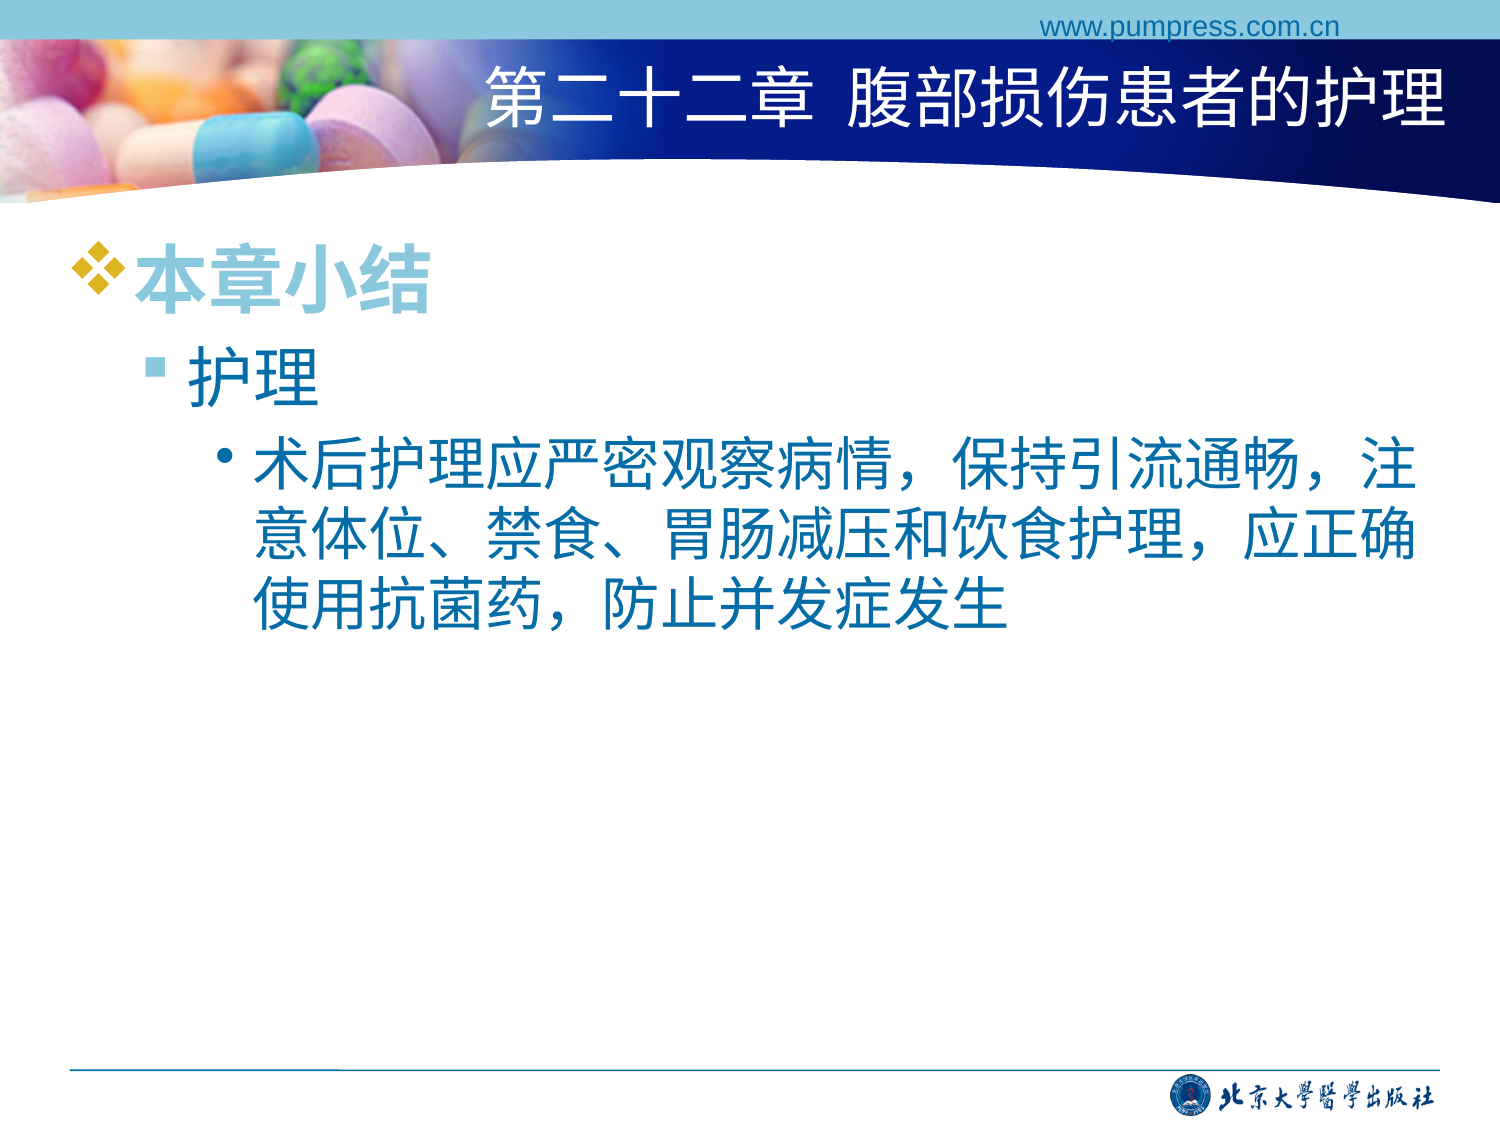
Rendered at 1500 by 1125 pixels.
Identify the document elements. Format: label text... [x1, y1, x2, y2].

picture [1170, 1074, 1436, 1118]
picture [0, 40, 1500, 203]
list 本章小结 护理 术后护理应严密观察病情，保持引流通畅，注意体位、禁食、胃肠减压和饮食护理，应正确使用抗菌药，防止并发症发生 [49, 224, 1463, 1026]
title 第二十二章 腹部损伤患者的护理 [137, 49, 1463, 143]
slide_number www.pumpress.com.cn [1025, 0, 1463, 38]
